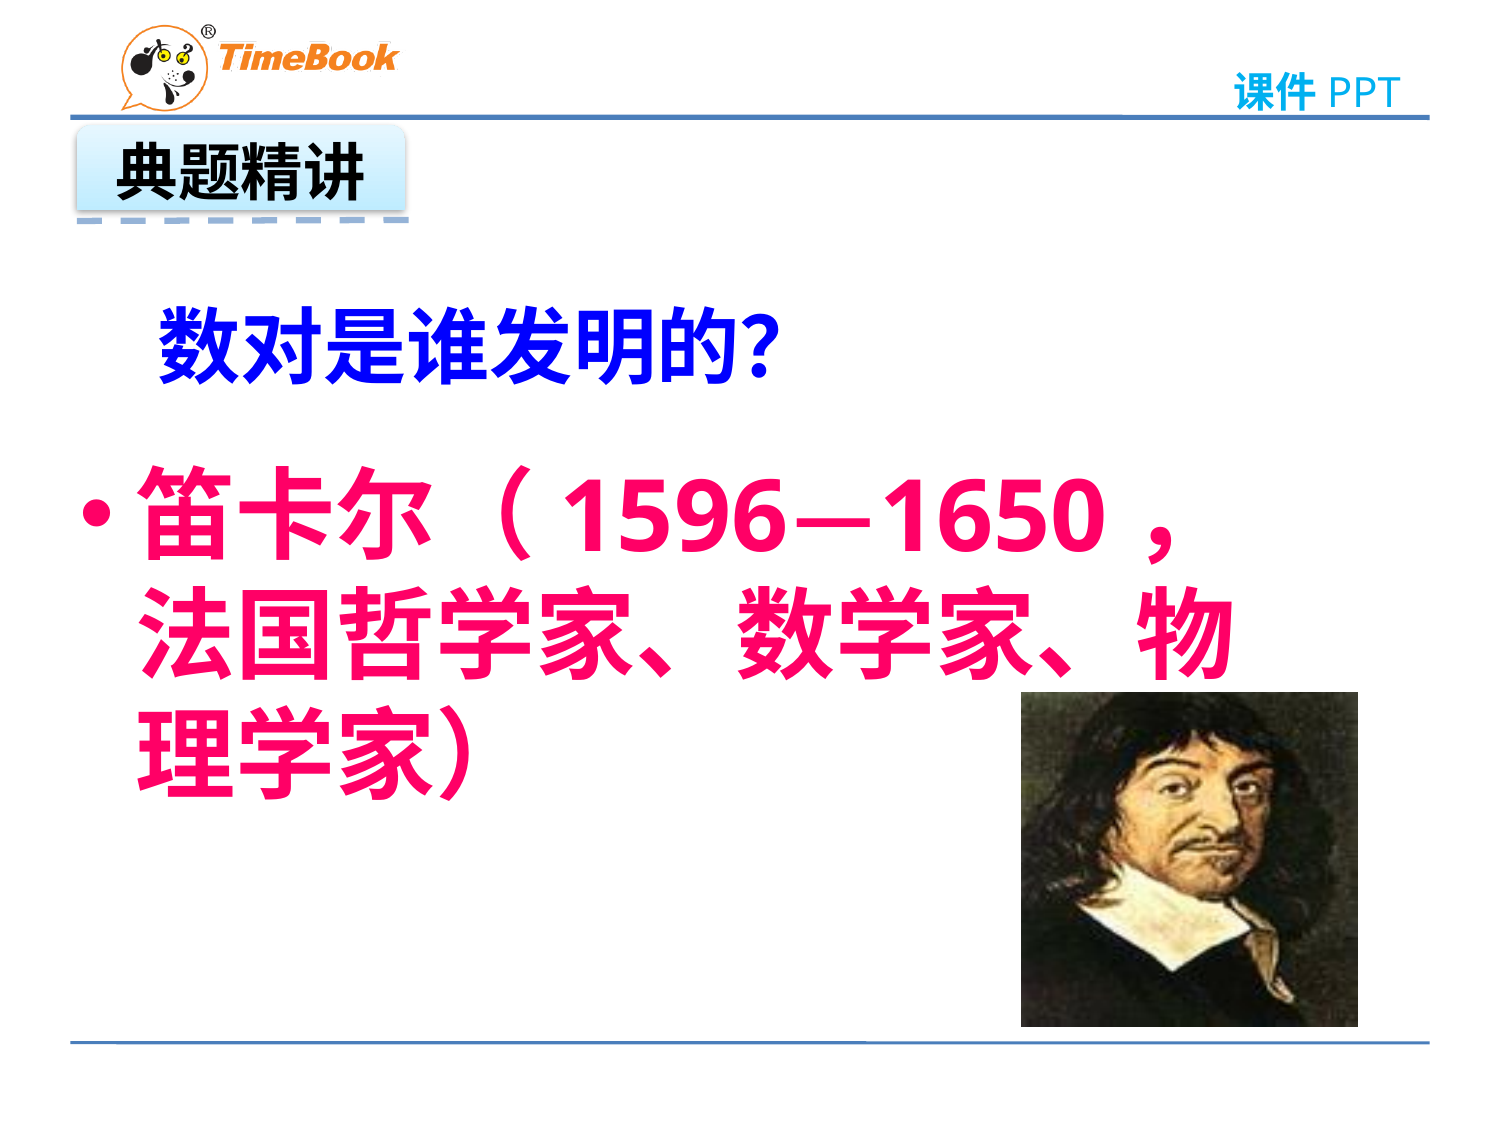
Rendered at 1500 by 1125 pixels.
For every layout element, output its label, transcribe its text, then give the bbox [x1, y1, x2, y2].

text_box 数对是谁发明的？ [100, 290, 880, 398]
text_box 笛卡尔（1596—1650，法国哲学家、数学家、物理学家） [64, 444, 1260, 939]
picture [118, 22, 408, 113]
picture [1021, 692, 1358, 1027]
text_box 典题精讲 [76, 124, 406, 212]
